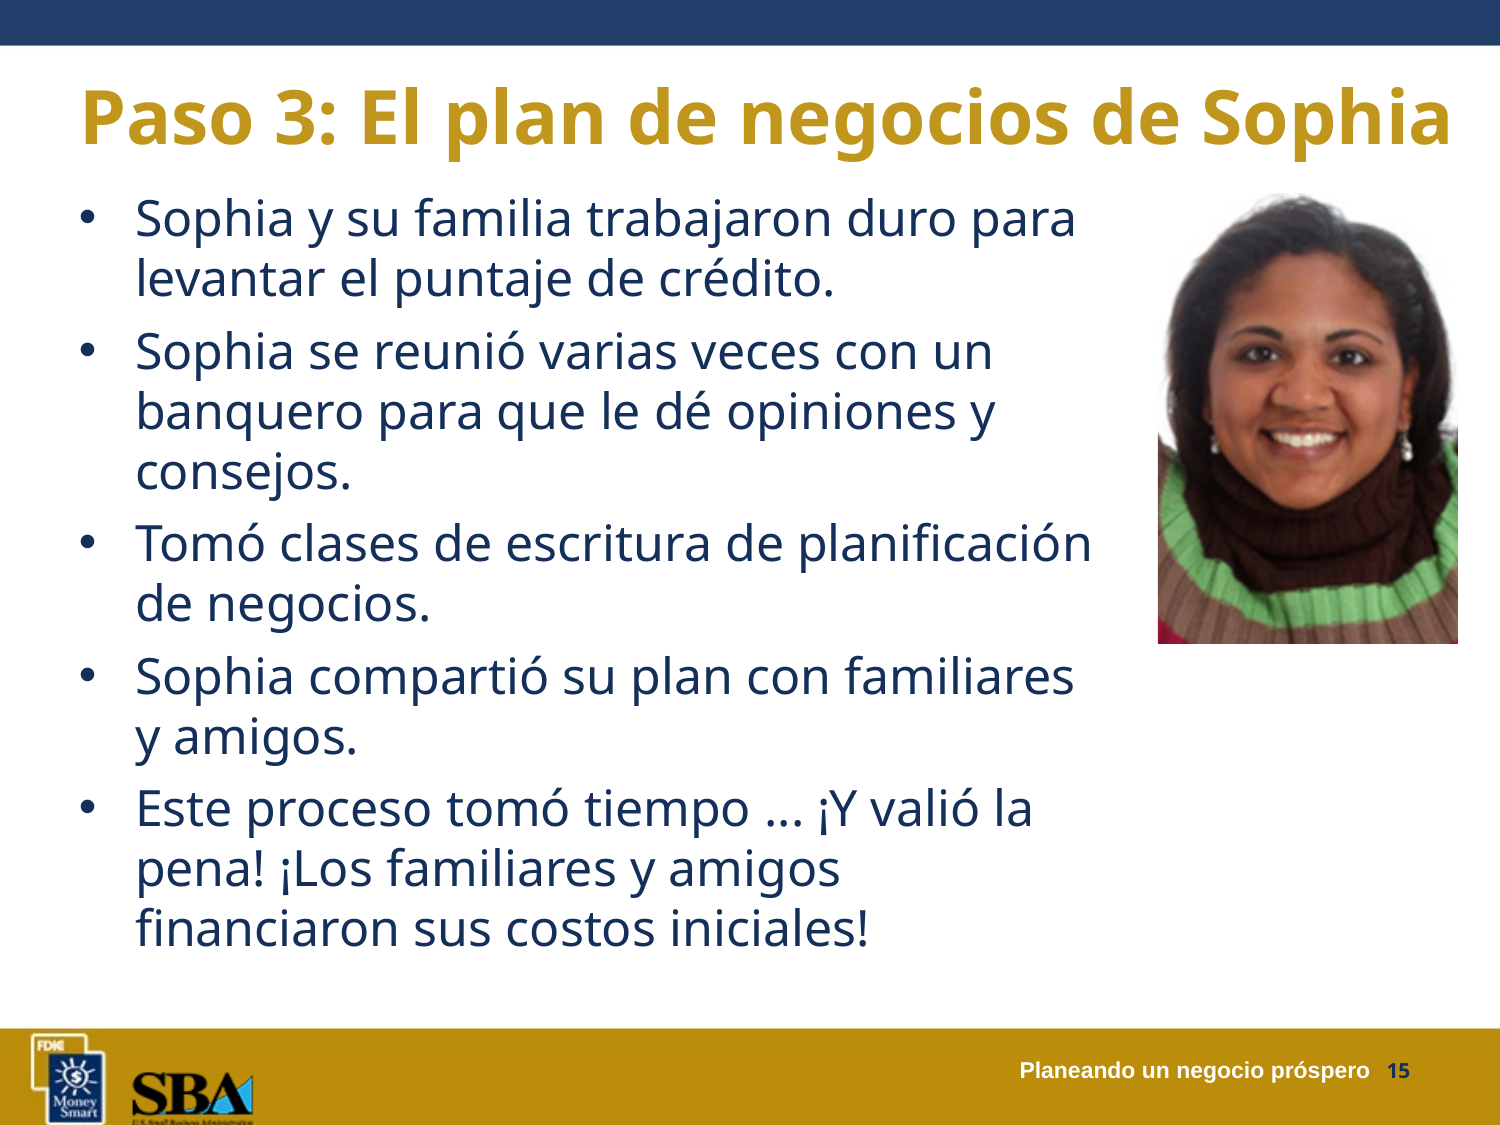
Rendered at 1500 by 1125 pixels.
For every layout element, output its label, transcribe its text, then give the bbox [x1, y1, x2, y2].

picture [0, 0, 1500, 1125]
list Sophia y su familia trabajaron duro para levantar el puntaje de crédito. Sophia se reunió varias veces con un banquero para que le dé opiniones y consejos. Tomó clases de escritura de planificación de negocios. Sophia compartió su plan con familiares y amigos. Este proceso tomó tiempo ... ¡Y valió la pena! ¡Los familiares y amigos financiaron sus costos iniciales! [63, 178, 1111, 971]
title Paso 3: El plan de negocios de Sophia [64, 62, 1484, 163]
